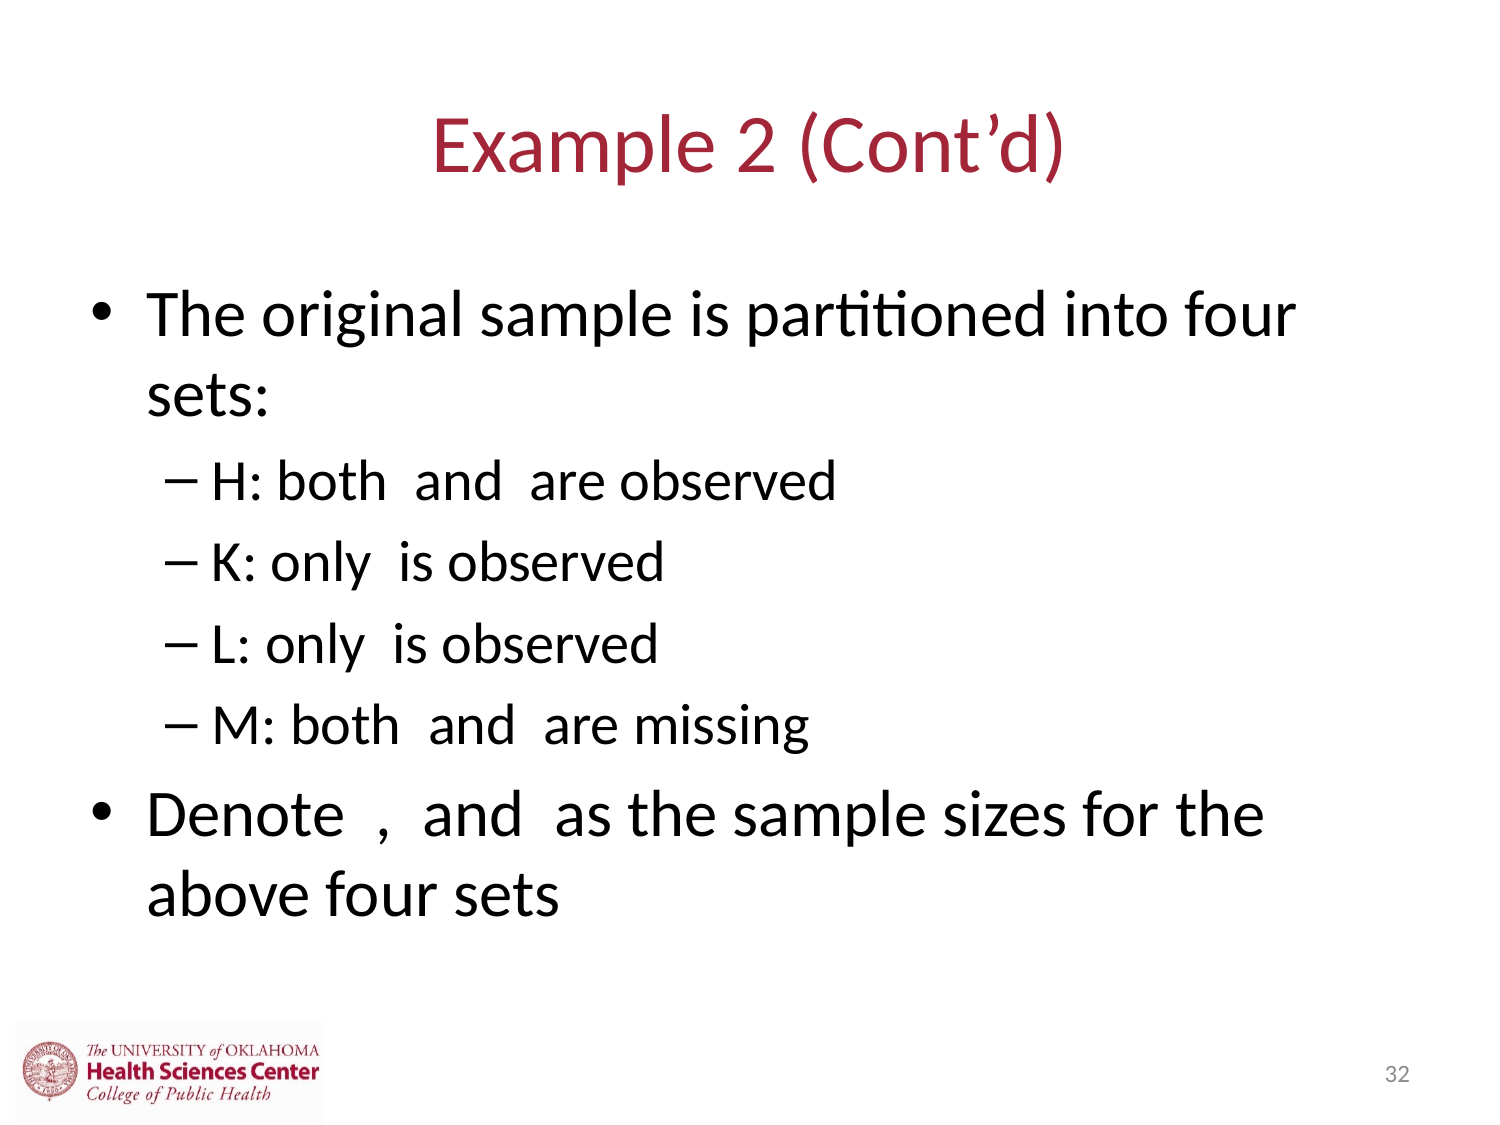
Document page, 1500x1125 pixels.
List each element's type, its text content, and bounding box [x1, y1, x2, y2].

slide_number 32 [1074, 1042, 1425, 1103]
title Example 2 (Cont’d) [75, 45, 1425, 233]
picture [15, 1022, 325, 1125]
